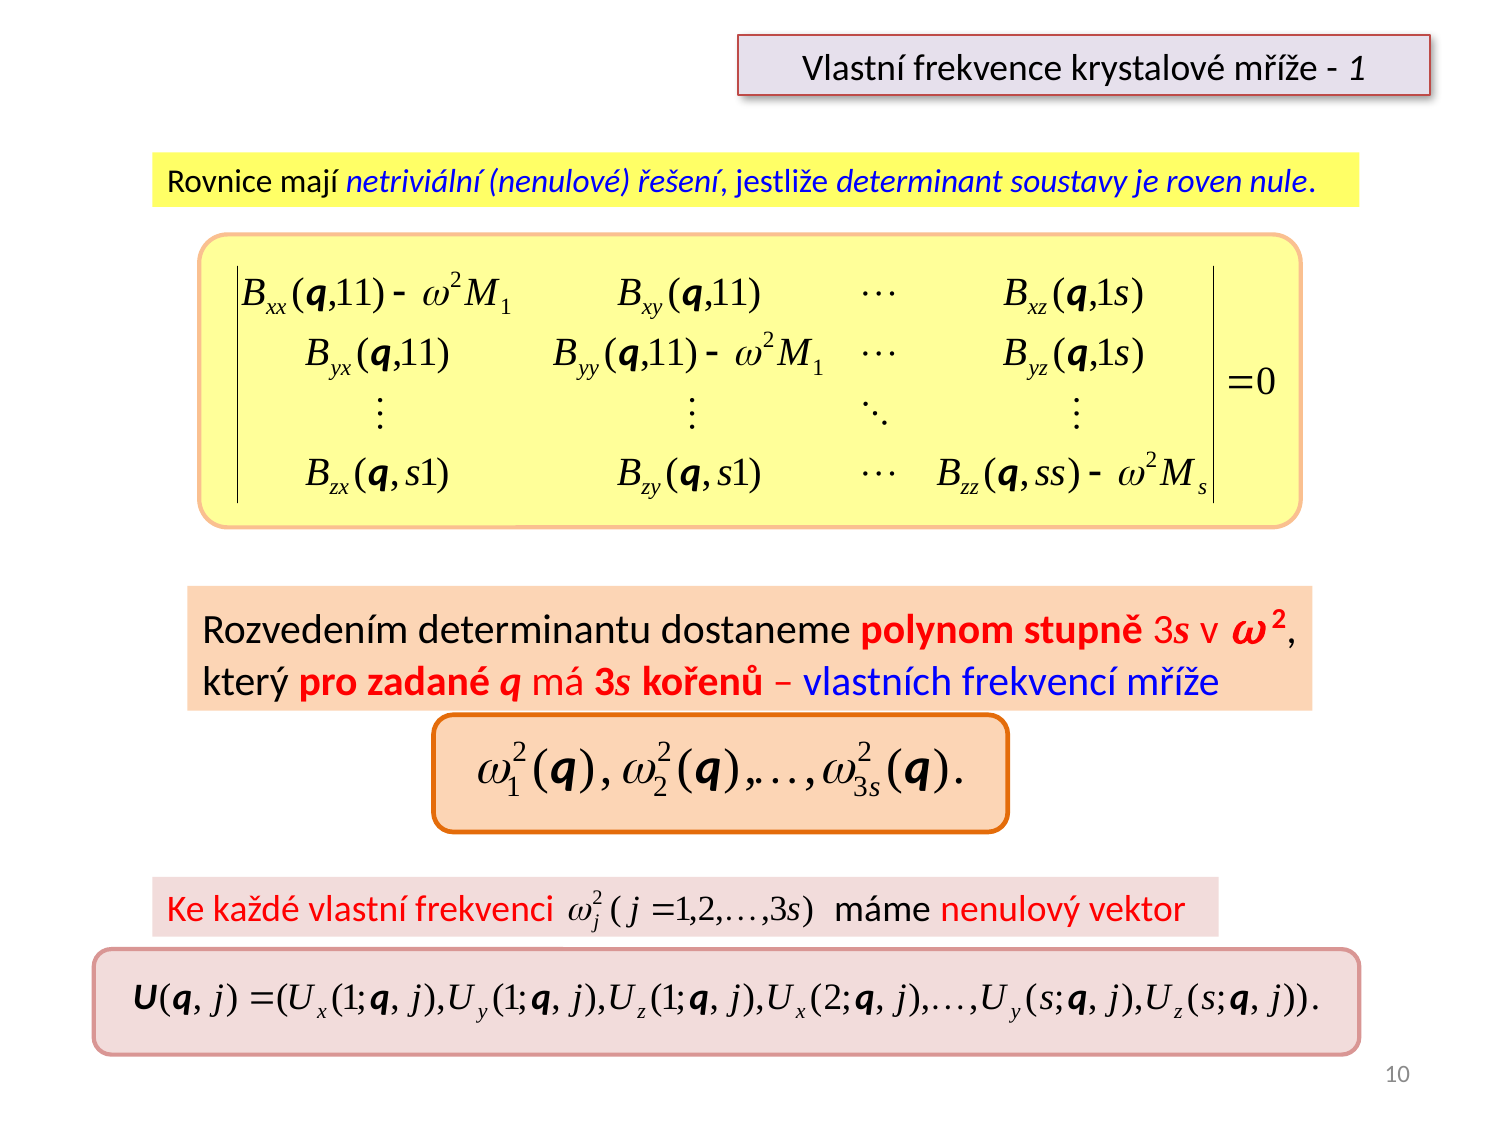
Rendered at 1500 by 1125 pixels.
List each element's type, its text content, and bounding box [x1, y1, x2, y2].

slide_number 10 [1074, 1042, 1425, 1103]
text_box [93, 876, 1360, 1055]
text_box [187, 585, 1313, 833]
text_box Vlastní frekvence krystalové mříže - 1 [737, 34, 1430, 96]
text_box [152, 152, 1360, 528]
